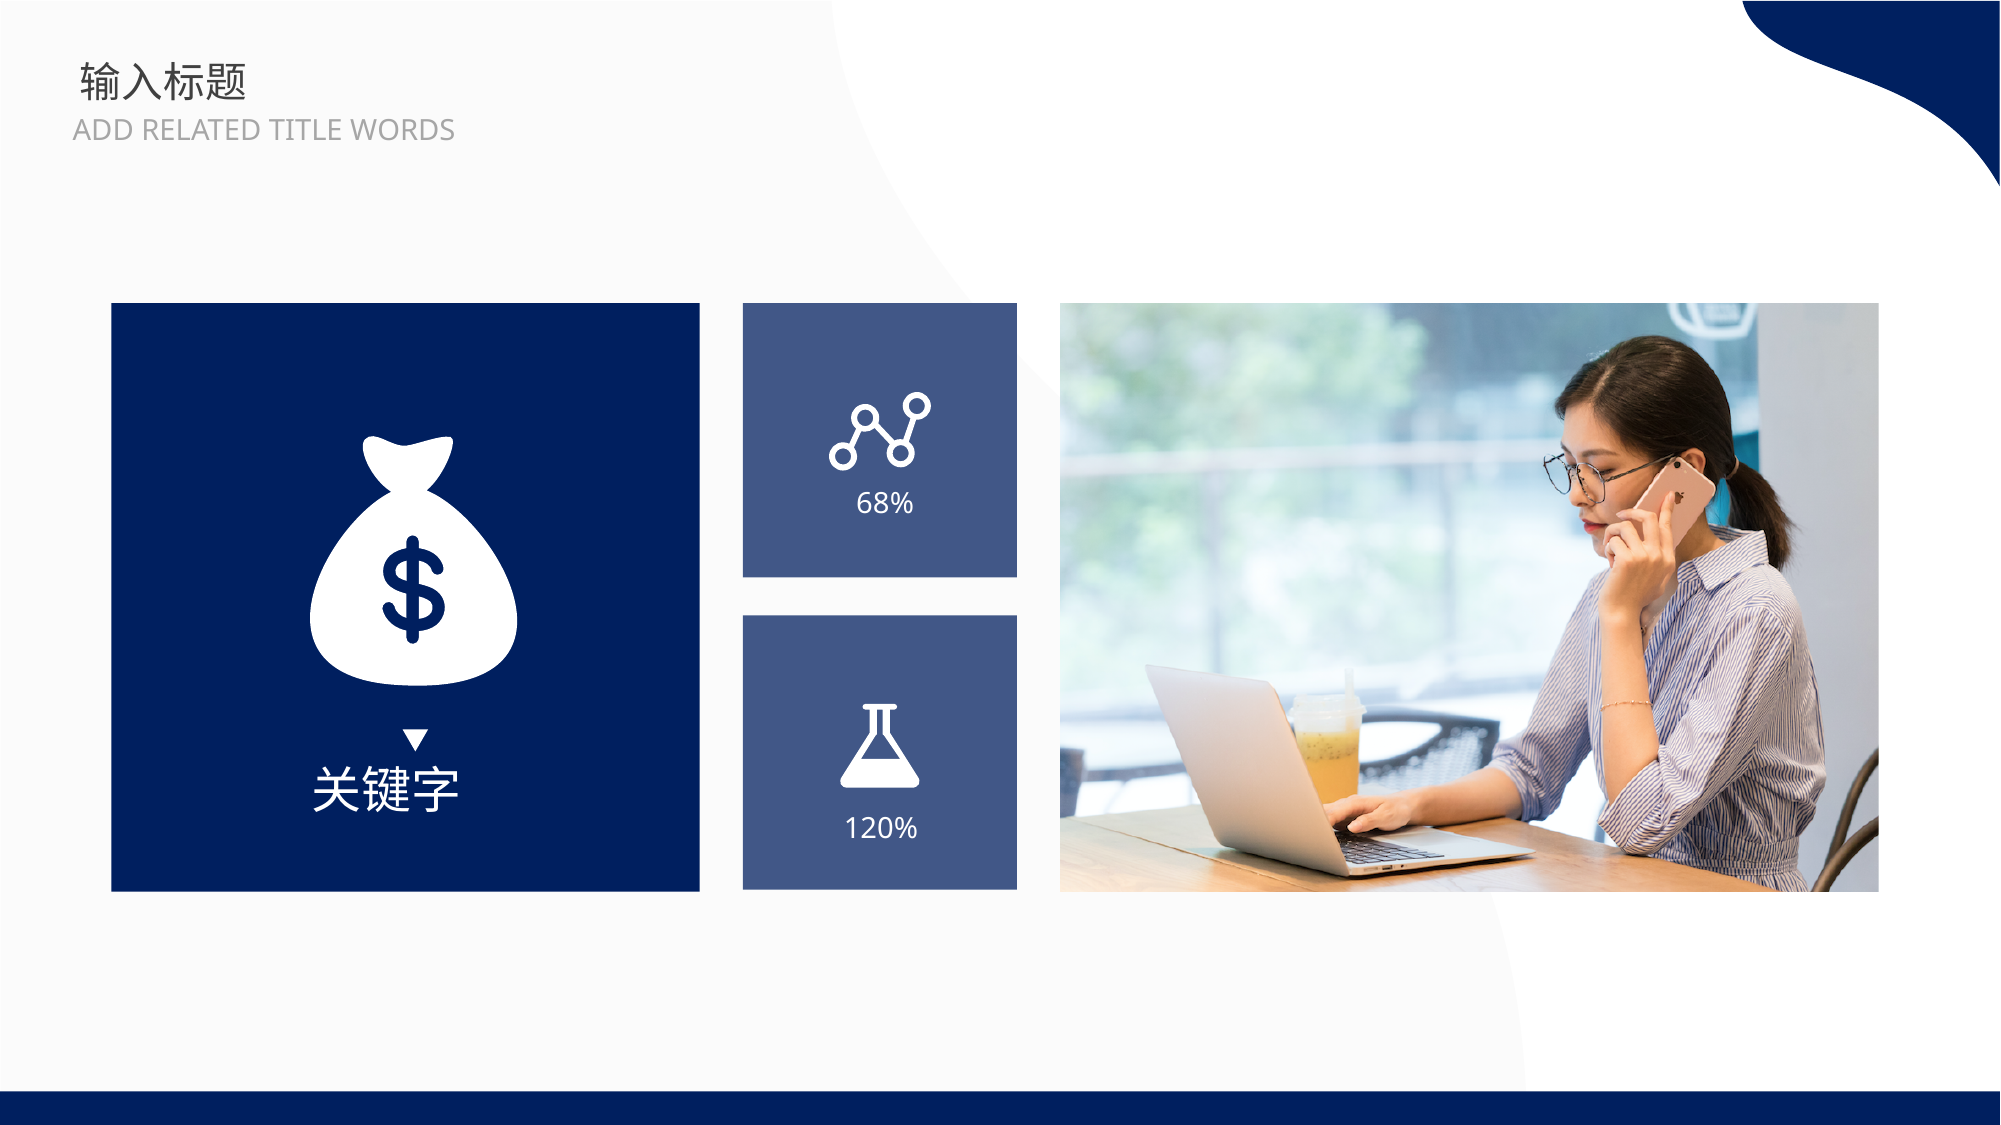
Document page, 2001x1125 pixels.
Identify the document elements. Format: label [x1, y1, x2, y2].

text_box [243, 428, 603, 700]
text_box [0, 0, 2000, 1125]
